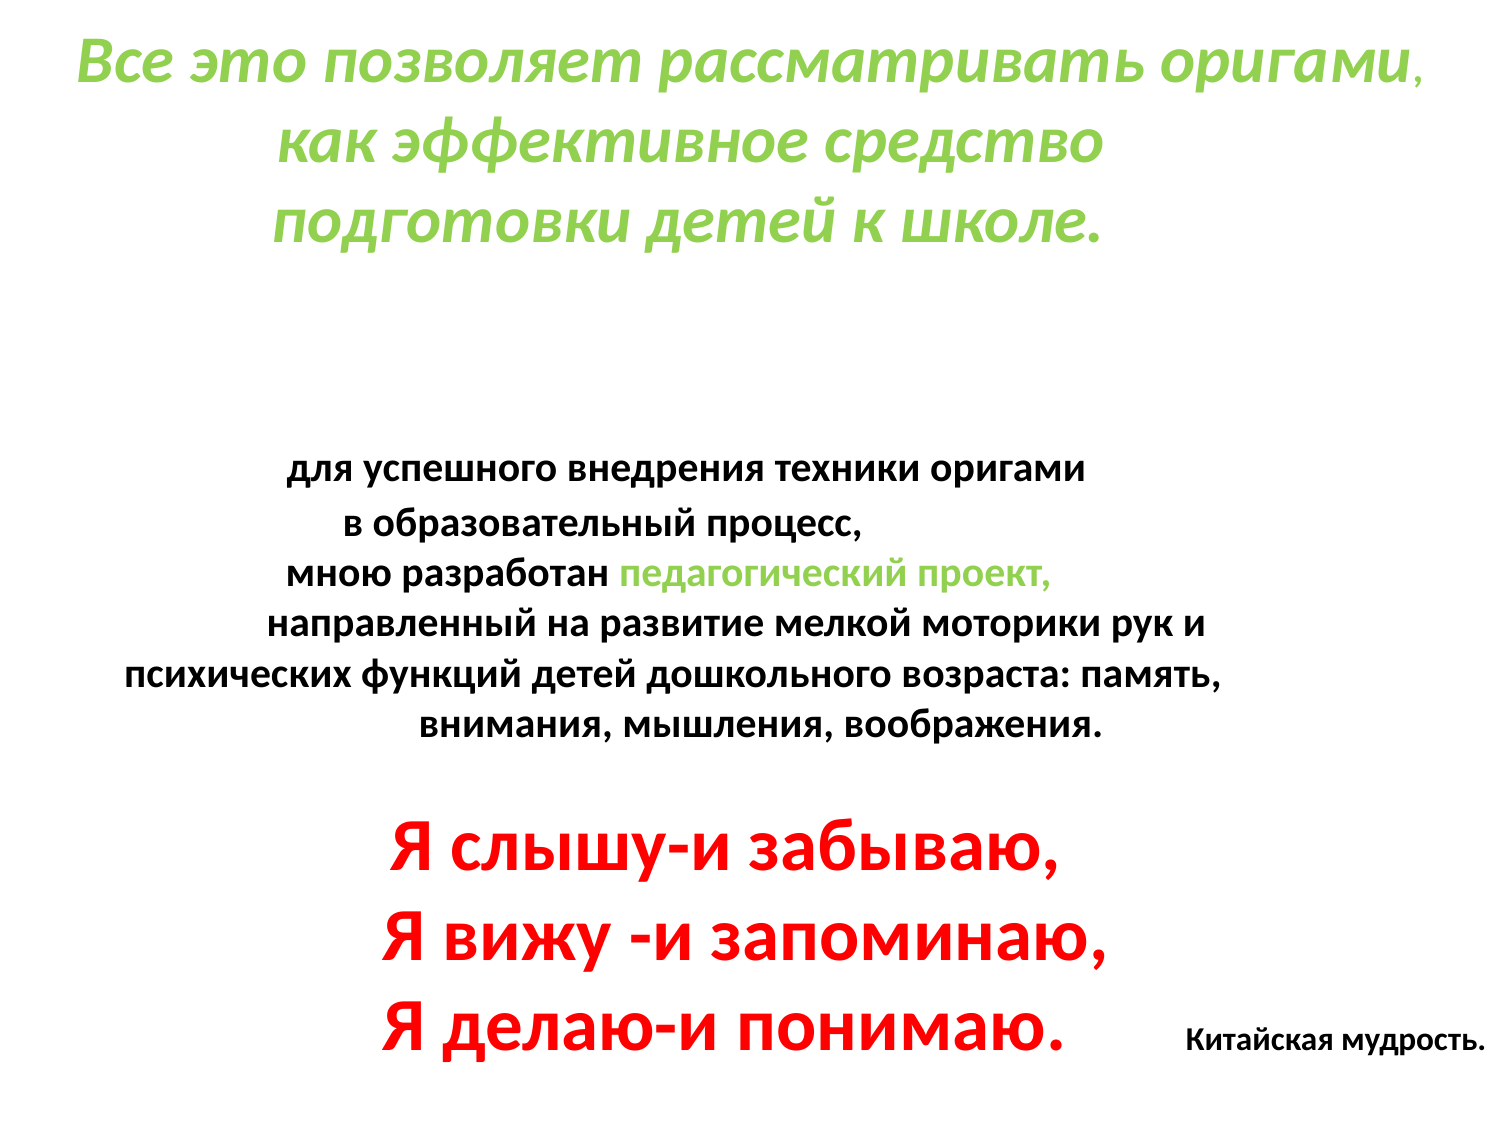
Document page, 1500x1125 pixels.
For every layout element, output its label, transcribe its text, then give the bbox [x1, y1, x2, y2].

text_box Все это позволяет рассматривать оригами, как эффективное средство подготовки детей к школе. для успешного внедрения техники оригами в образовательный процесс, мною разработан педагогический проект, направленный на развитие мелкой моторики рук и психических функций детей дошкольного возраста: память, внимания, мышления, воображения. Я слышу-и забываю, Я вижу -и запоминаю, Я делаю-и понимаю. Китайская мудрость. [61, 8, 1500, 1125]
